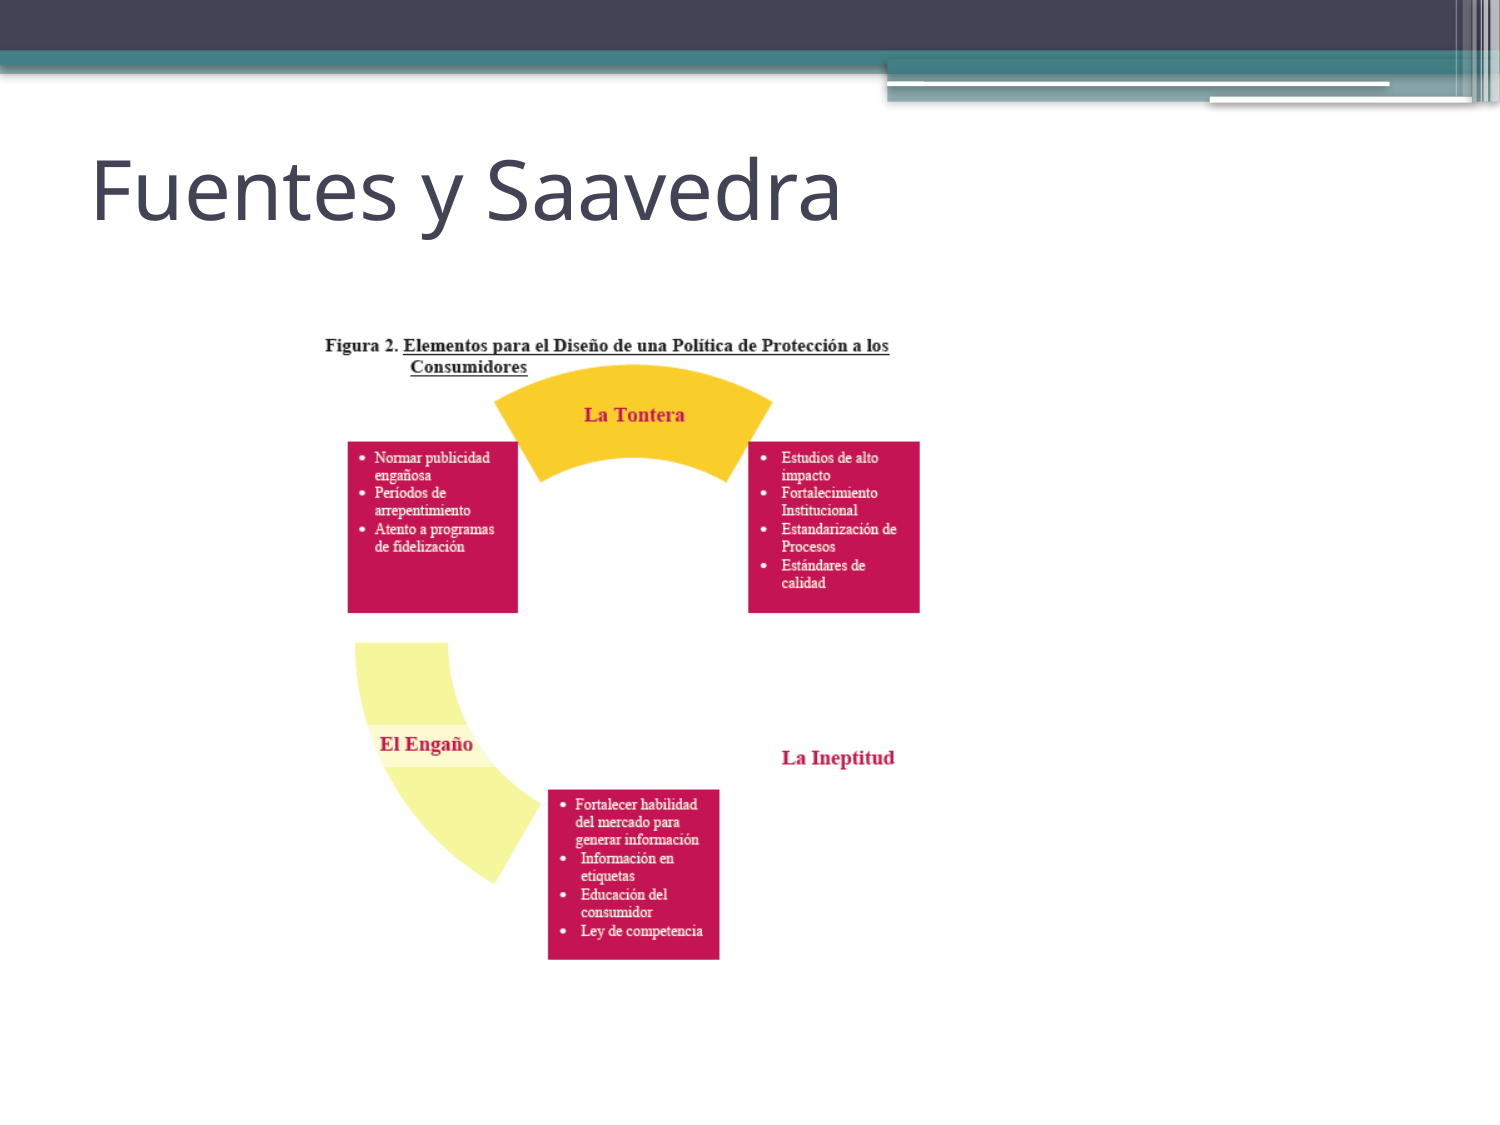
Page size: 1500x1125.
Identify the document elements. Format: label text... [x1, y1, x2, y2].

title Fuentes y Saavedra [75, 99, 1425, 275]
picture [249, 304, 1026, 1035]
